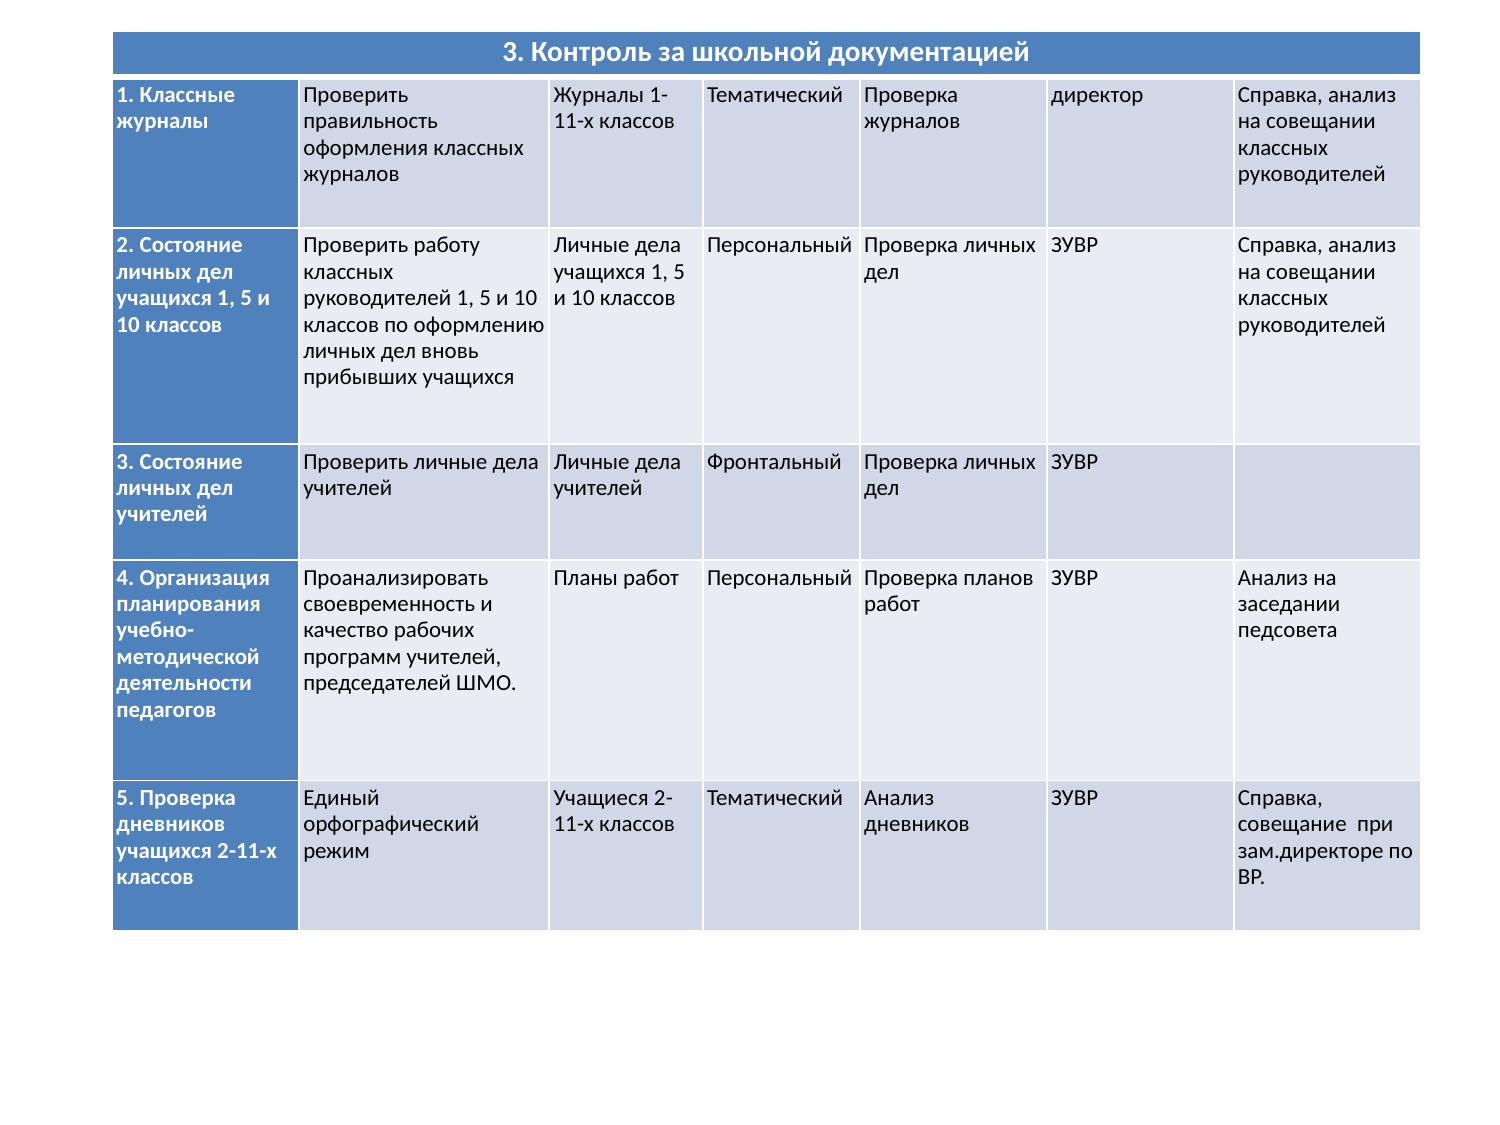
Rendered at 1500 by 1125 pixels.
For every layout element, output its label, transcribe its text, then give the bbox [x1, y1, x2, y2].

table_cell Справка, анализ на совещании классных руководителей [1235, 229, 1420, 443]
table_cell [1235, 445, 1420, 559]
table_cell Анализ дневников [861, 781, 1046, 930]
table_cell 1. Классные журналы [113, 80, 298, 227]
table_cell ЗУВР [1048, 229, 1233, 443]
table_cell Журналы 1-11-х классов [550, 80, 702, 227]
table_cell ЗУВР [1048, 781, 1233, 930]
table_cell Учащиеся 2-11-х классов [550, 781, 702, 930]
table_cell Персональный [704, 229, 859, 443]
table_cell Фронтальный [704, 445, 859, 559]
table_cell Тематический [704, 80, 859, 227]
table_cell ЗУВР [1048, 561, 1233, 780]
table_cell Проверка журналов [861, 80, 1046, 227]
table_cell 4. Организация планирования учебно-методической деятельности педагогов [113, 561, 298, 780]
table_cell Анализ на заседании педсовета [1235, 561, 1420, 780]
table_cell директор [1048, 80, 1233, 227]
table_cell Личные дела учителей [550, 445, 702, 559]
table_cell Тематический [704, 781, 859, 930]
table_cell Проверить работу классных руководителей 1, 5 и 10 классов по оформлению личных дел вновь прибывших учащихся [300, 229, 548, 443]
table_cell Персональный [704, 561, 859, 780]
table_cell Проанализировать своевременность и качество рабочих программ учителей, председателей ШМО. [300, 561, 548, 780]
table_cell Проверка планов работ [861, 561, 1046, 780]
table_cell 5. Проверка дневников учащихся 2-11-х классов [113, 781, 298, 930]
table_cell Справка, анализ на совещании классных руководителей [1235, 80, 1420, 227]
table_cell Проверка личных дел [861, 445, 1046, 559]
table_cell ЗУВР [1048, 445, 1233, 559]
table_cell 3. Состояние личных дел учителей [113, 445, 298, 559]
table_cell Проверка личных дел [861, 229, 1046, 443]
table_cell Справка, совещание при зам.директоре по ВР. [1235, 781, 1420, 930]
table_cell Проверить правильность оформления классных журналов [300, 80, 548, 227]
table_cell Проверить личные дела учителей [300, 445, 548, 559]
table_cell Личные дела учащихся 1, 5 и 10 классов [550, 229, 702, 443]
table_cell Планы работ [550, 561, 702, 780]
table_cell Единый орфографический режим [300, 781, 548, 930]
table_cell 2. Состояние личных дел учащихся 1, 5 и 10 классов [113, 229, 298, 443]
table_header 3. Контроль за школьной документацией [113, 32, 1420, 74]
